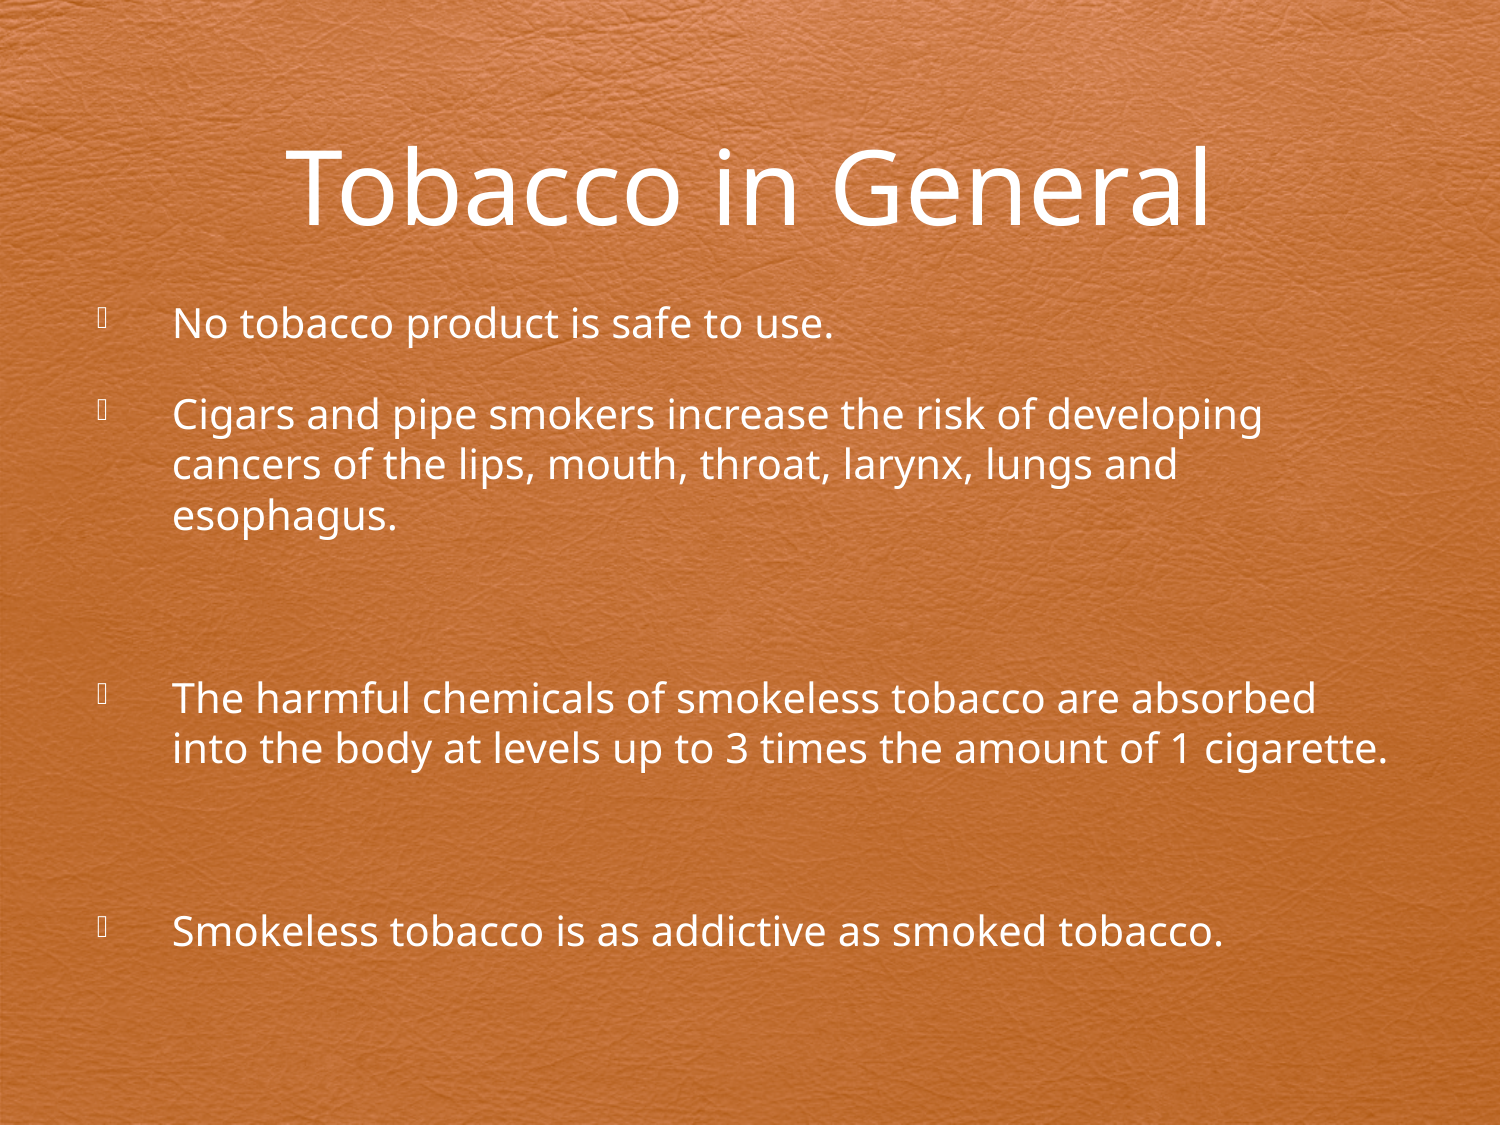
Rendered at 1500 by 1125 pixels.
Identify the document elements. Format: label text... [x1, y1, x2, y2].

title Tobacco in General [81, 15, 1419, 254]
list No tobacco product is safe to use. Cigars and pipe smokers increase the risk of developing cancers of the lips, mouth, throat, larynx, lungs and esophagus. The harmful chemicals of smokeless tobacco are absorbed into the body at levels up to 3 times the amount of 1 cigarette. Smokeless tobacco is as addictive as smoked tobacco. [81, 288, 1419, 1006]
